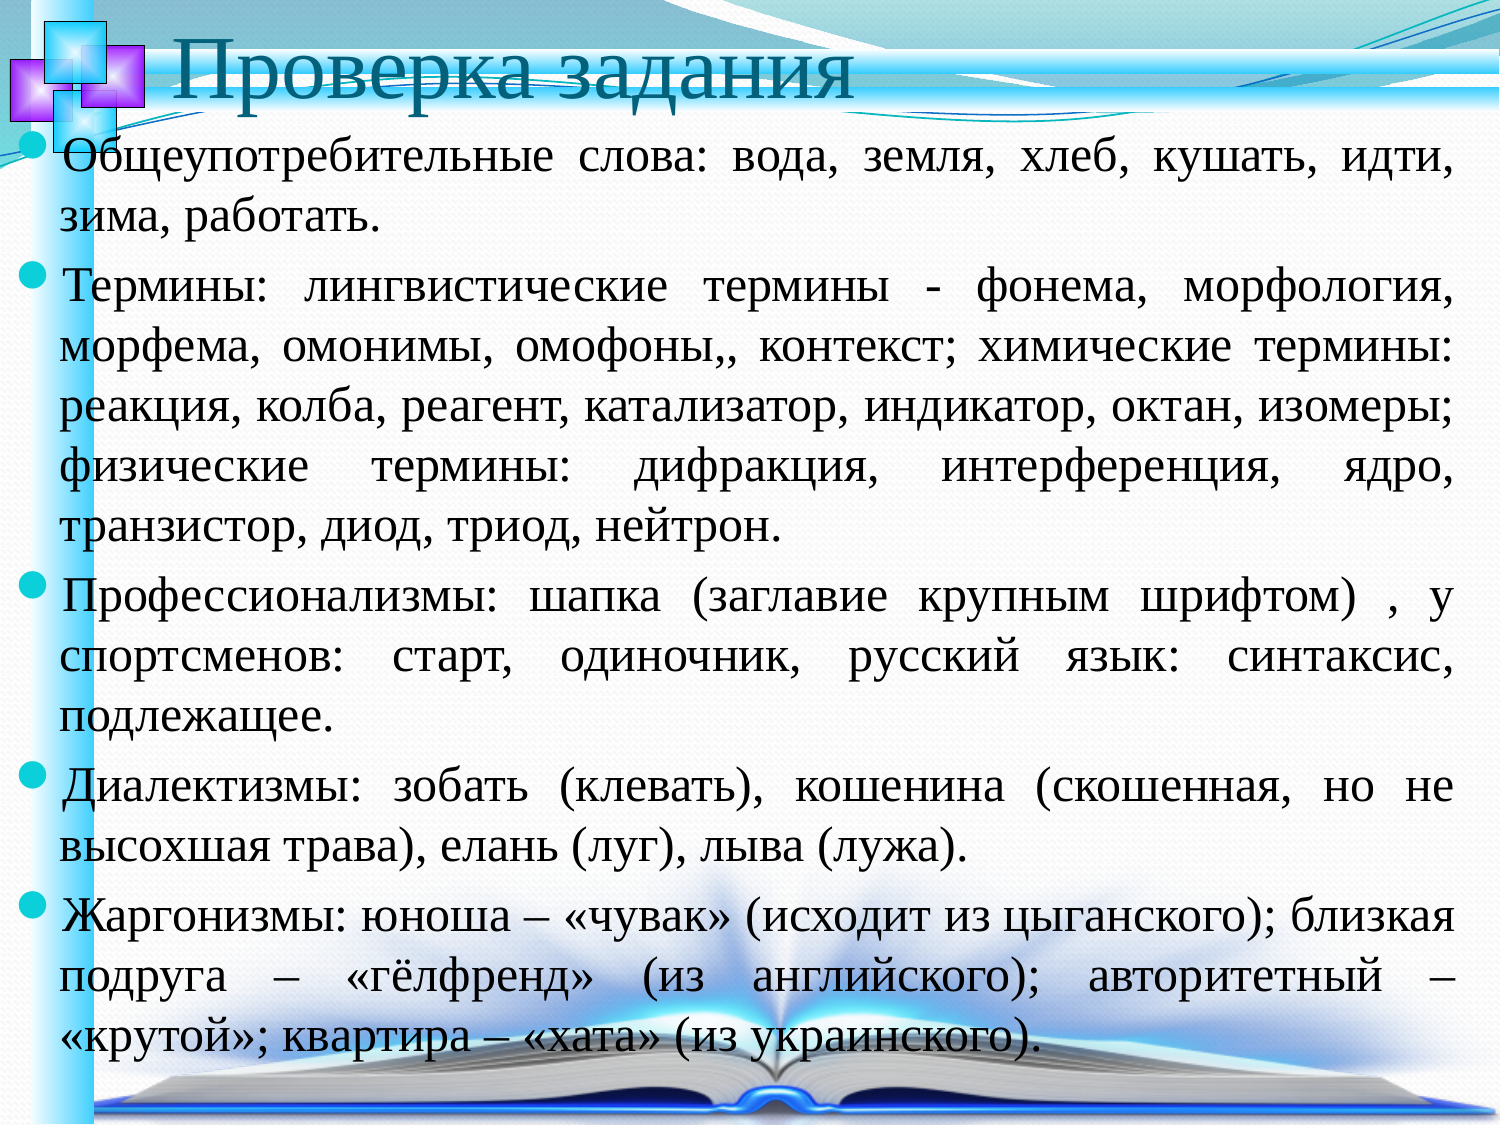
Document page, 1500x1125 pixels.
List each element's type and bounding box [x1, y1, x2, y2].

text_box [9, 0, 1500, 1124]
text_box [2, 113, 6, 1125]
